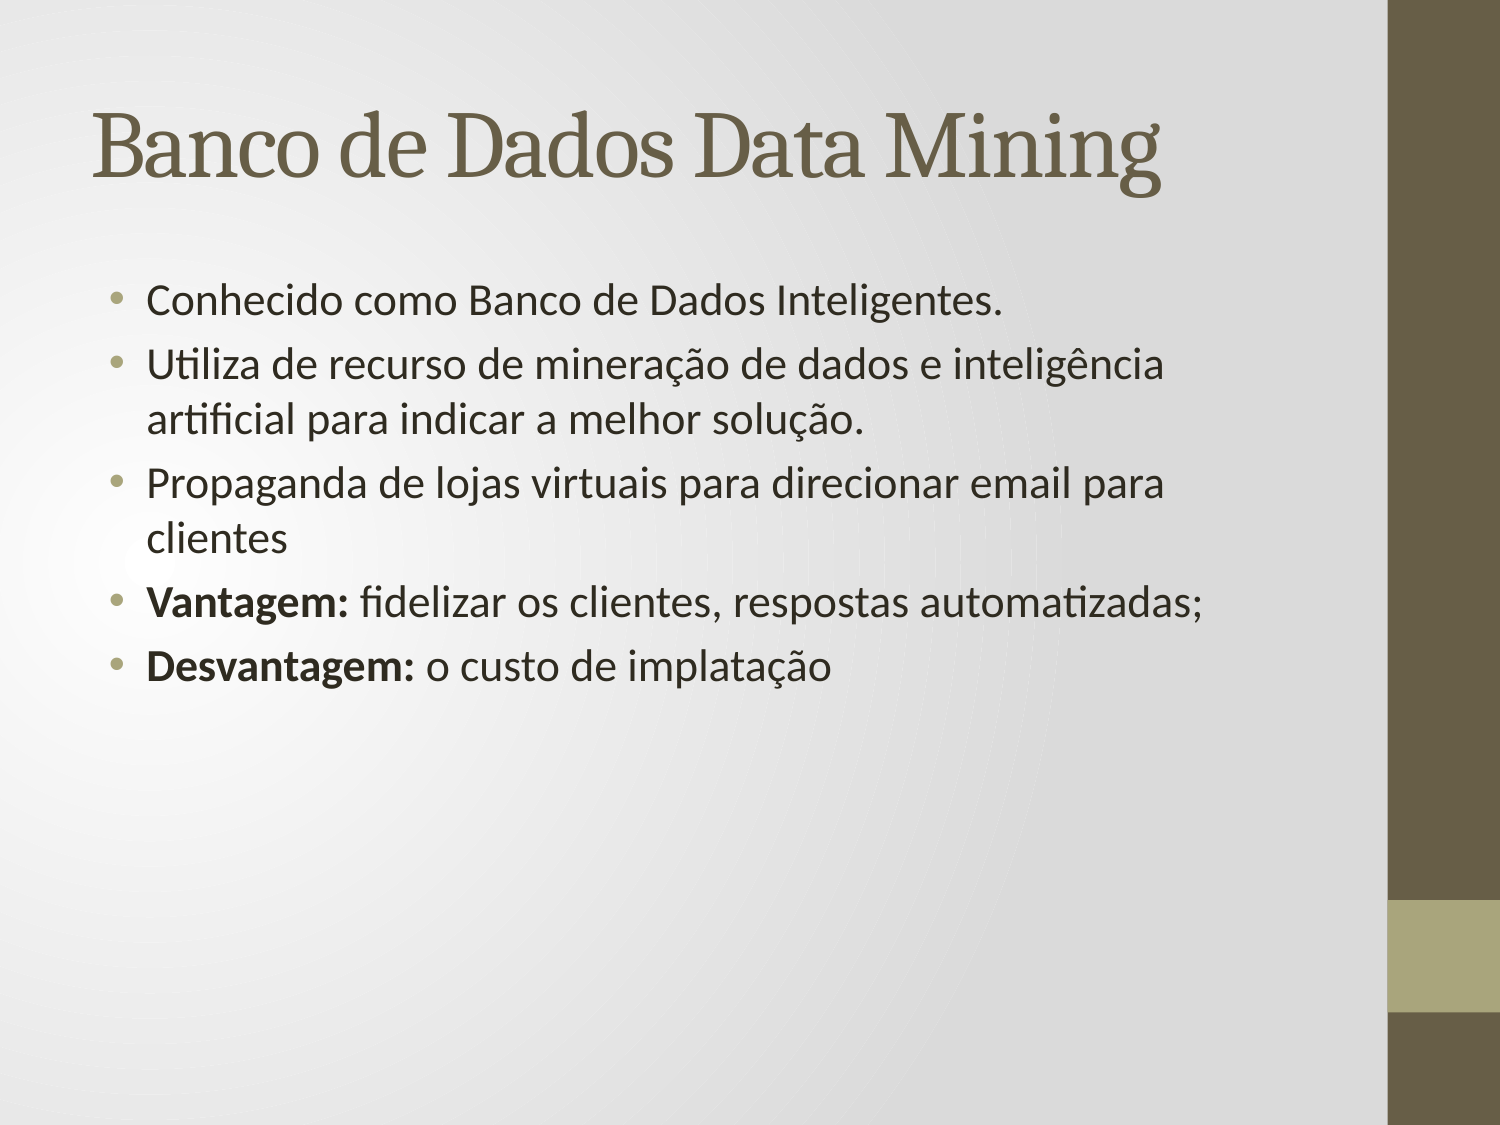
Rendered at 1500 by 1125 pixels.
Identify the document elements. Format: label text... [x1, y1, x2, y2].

title Banco de Dados Data Mining [75, 45, 1325, 233]
list Conhecido como Banco de Dados Inteligentes. Utiliza de recurso de mineração de dados e inteligência artificial para indicar a melhor solução. Propaganda de lojas virtuais para direcionar email para clientes Vantagem: fidelizar os clientes, respostas automatizadas; Desvantagem: o custo de implatação [75, 262, 1325, 1050]
